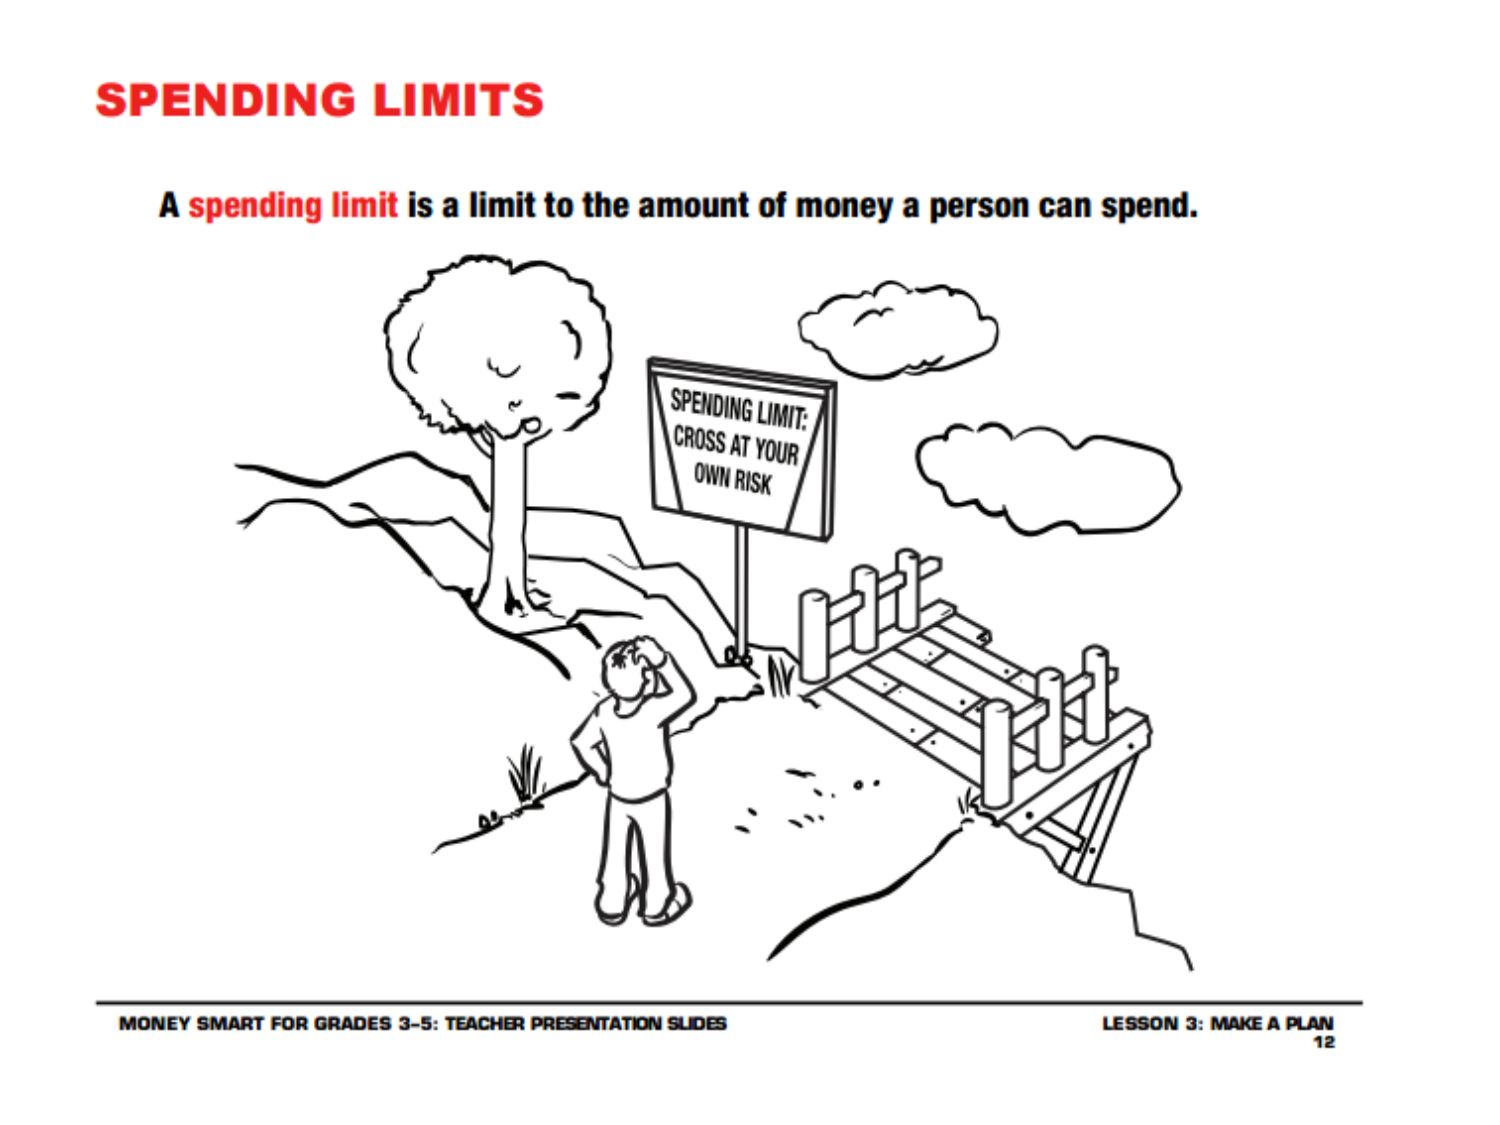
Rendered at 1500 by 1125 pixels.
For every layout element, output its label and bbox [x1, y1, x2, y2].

picture [76, 45, 1413, 1088]
